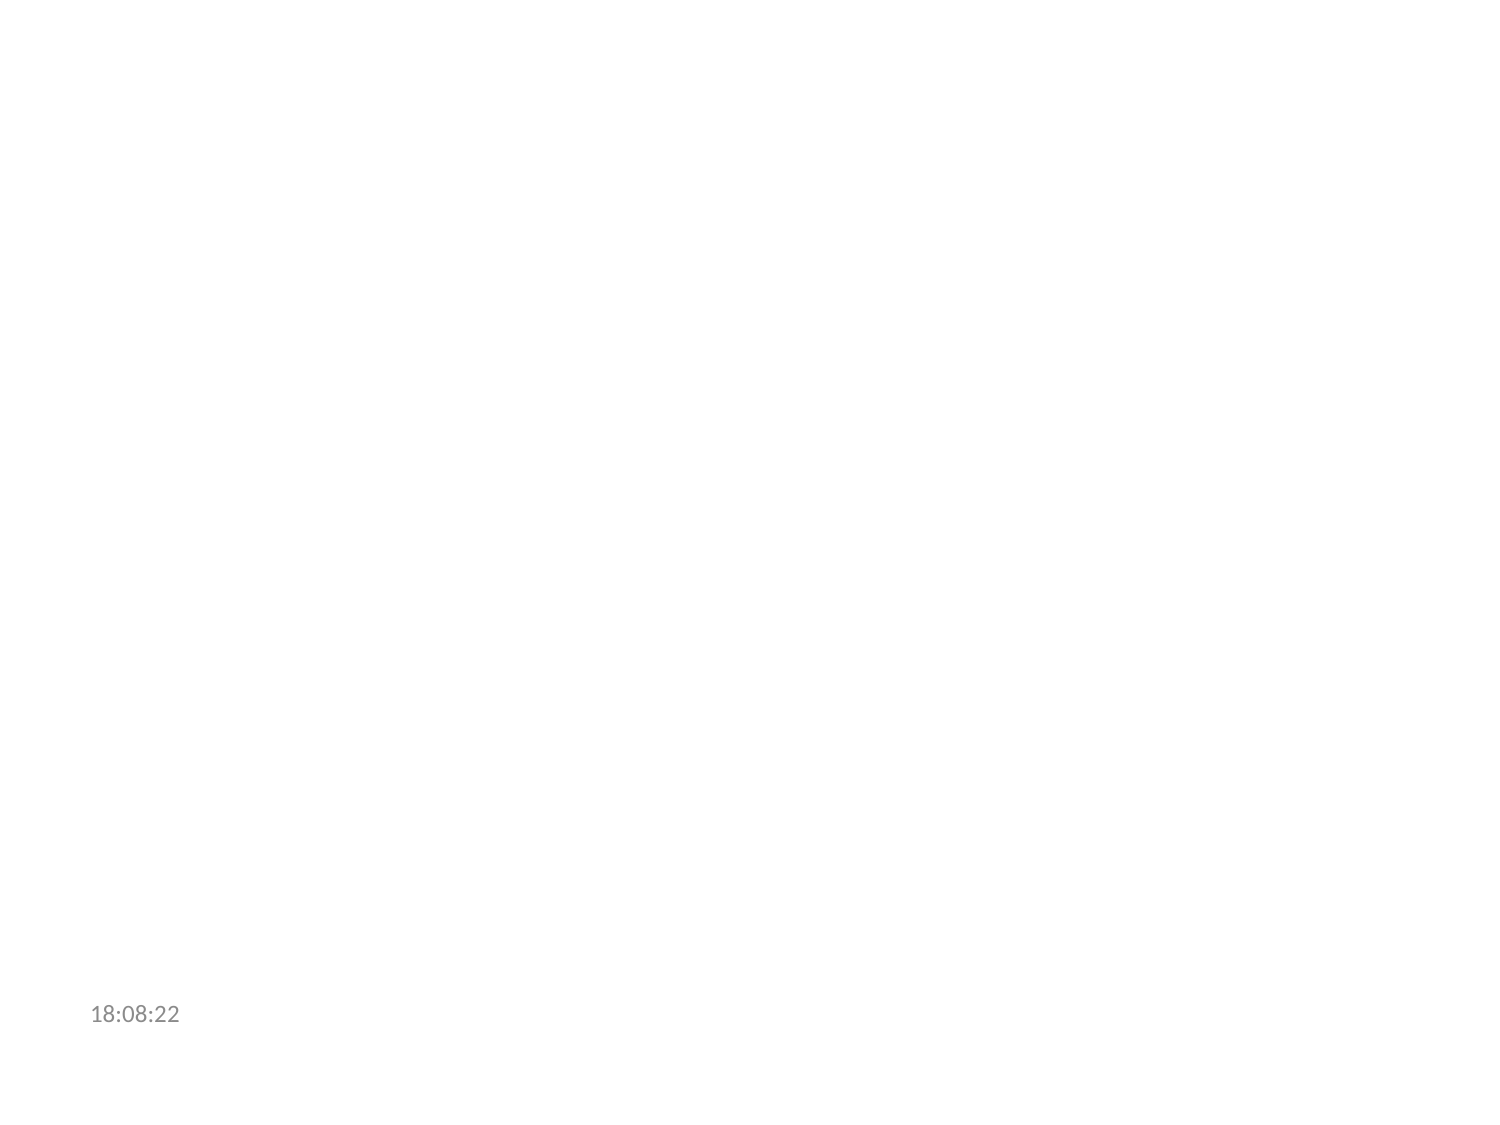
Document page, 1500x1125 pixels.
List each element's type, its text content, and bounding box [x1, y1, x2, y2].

text_box 15:35:09 [75, 982, 425, 1043]
